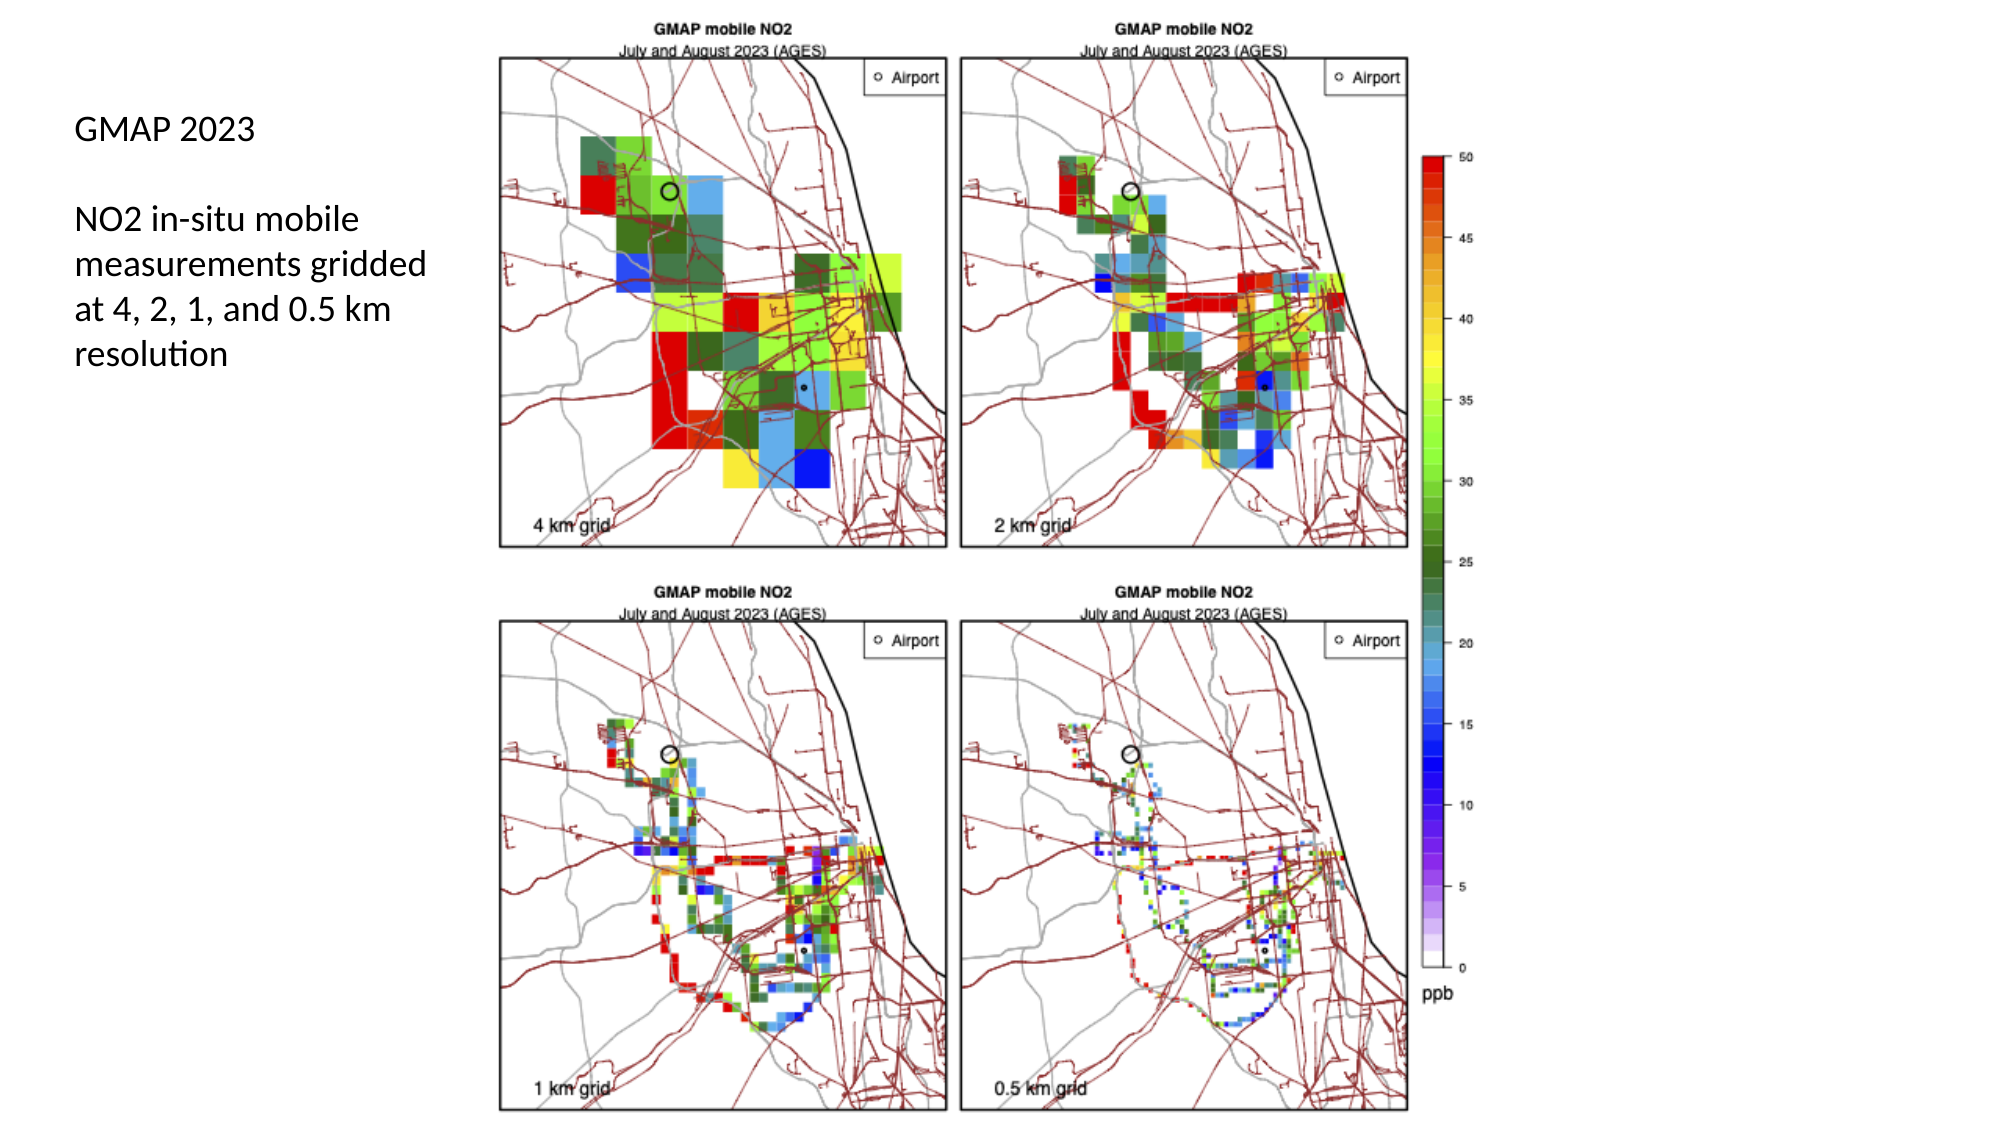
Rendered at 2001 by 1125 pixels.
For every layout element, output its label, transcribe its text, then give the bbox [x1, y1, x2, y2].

text_box GMAP 2023 NO2 in-situ mobile measurements gridded at 4, 2, 1, and 0.5 km resolution [59, 96, 460, 382]
picture [493, 0, 1507, 1125]
